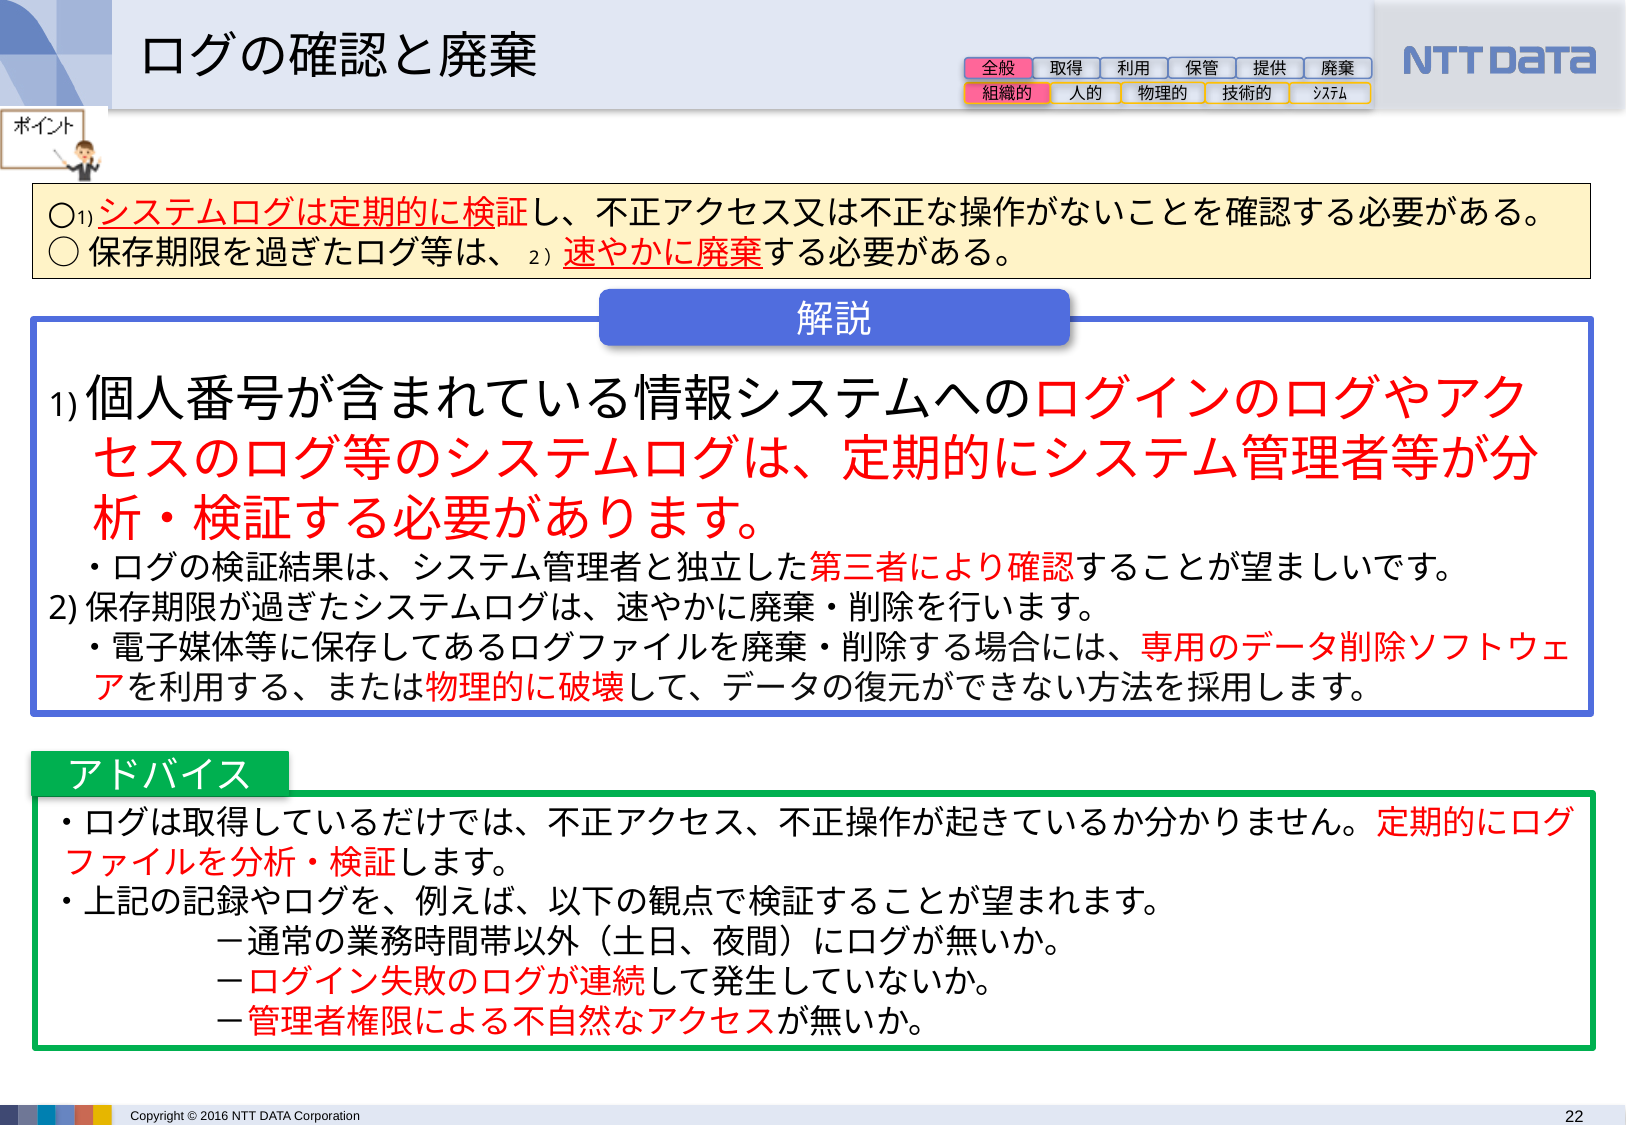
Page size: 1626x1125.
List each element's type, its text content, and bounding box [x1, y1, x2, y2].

text_box ○1)システムログは定期的に検証し、不正アクセス又は不正な操作がないことを確認する必要がある。 ○保存期限を過ぎたログ等は、2）速やかに廃棄する必要がある。 [32, 183, 1591, 279]
text_box 解説 [599, 289, 1070, 346]
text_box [964, 57, 1373, 104]
text_box アドバイス [31, 751, 289, 796]
text_box ・ログは取得しているだけでは、不正アクセス、不正操作が起きているか分かりません。定期的にログファイルを分析・検証します。 ・上記の記録やログを、例えば、以下の観点で検証することが望まれます。 －通常の業務時間帯以外（土日、夜間）にログが無いか。 －ログイン失敗のログが連続して発生していないか。 －管理者権限による不自然なアクセスが無いか。 [35, 793, 1593, 1048]
text_box 1)個人番号が含まれている情報システムへのログインのログやアクセスのログ等のシステムログは、定期的にシステム管理者等が分析・検証する必要があります。 ・ログの検証結果は、システム管理者と独立した第三者により確認することが望ましいです。 2)保存期限が過ぎたシステムログは、速やかに廃棄・削除を行います。 ・電子媒体等に保存してあるログファイルを廃棄・削除する場合には、専用のデータ削除ソフトウェアを利用する、または物理的に破壊して、データの復元ができない方法を採用します。 [33, 319, 1592, 714]
title ログの確認と廃棄 [110, 0, 1416, 109]
picture [1416, 46, 1596, 74]
picture [0, 0, 110, 194]
